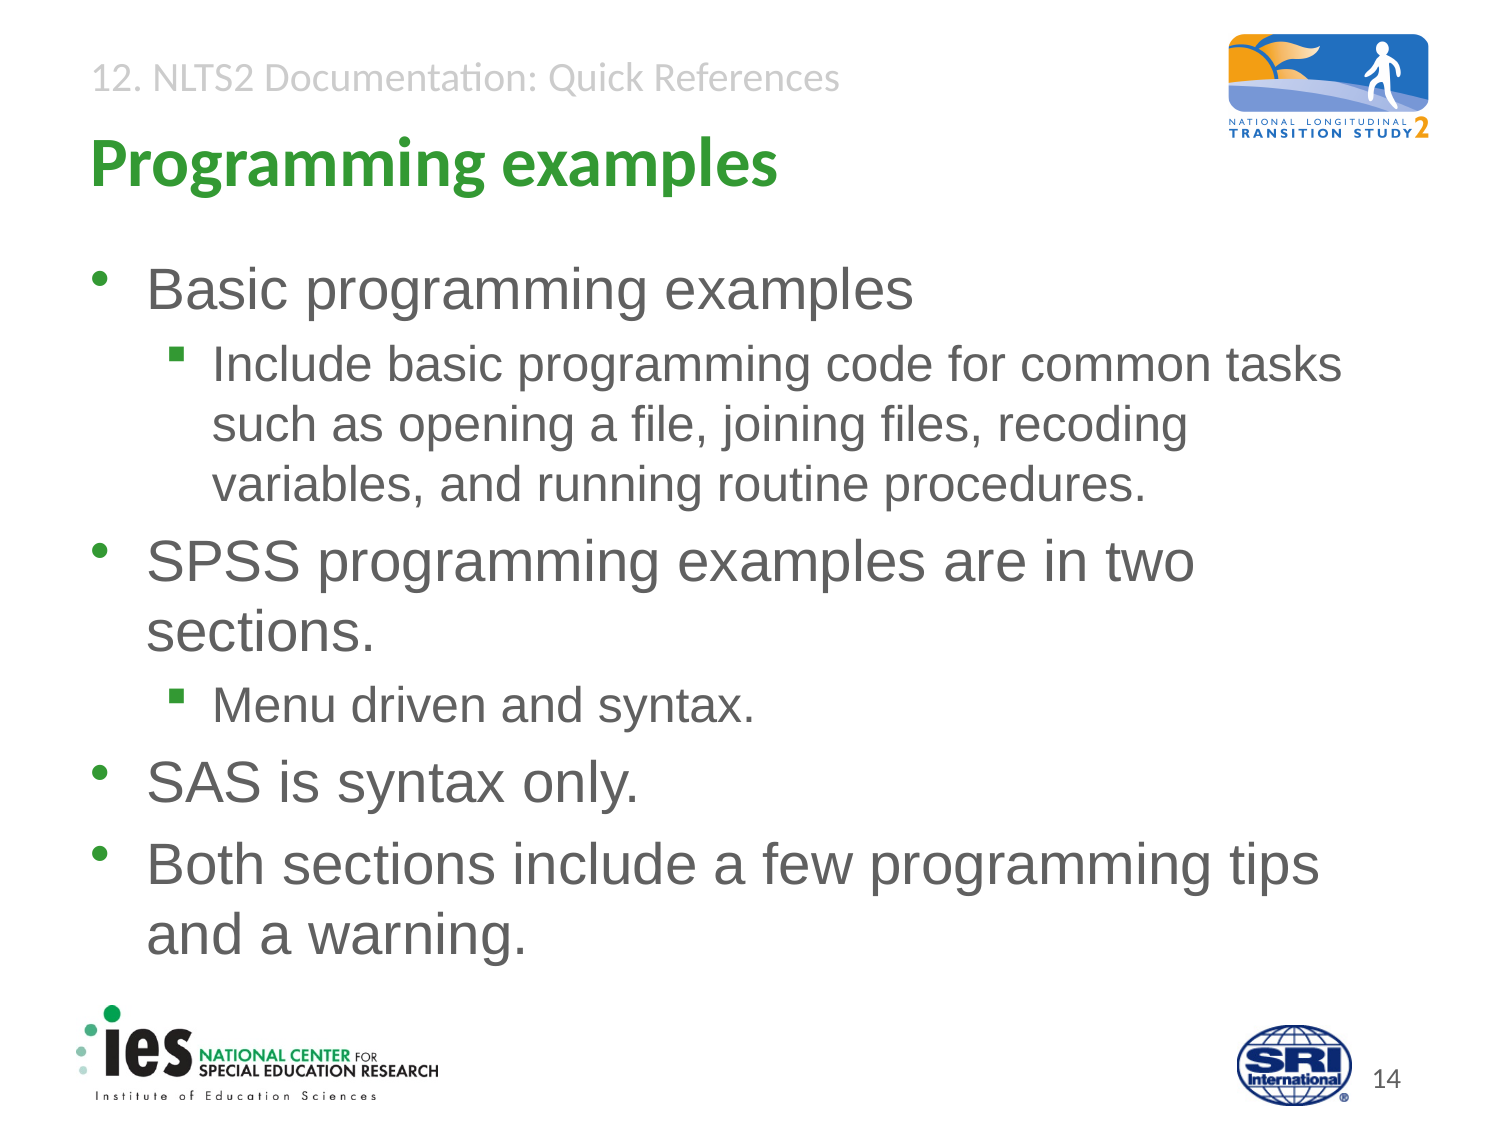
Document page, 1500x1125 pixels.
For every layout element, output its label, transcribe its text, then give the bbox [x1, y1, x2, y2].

picture [76, 1005, 438, 1100]
list Basic programming examples Include basic programming code for common tasks such as opening a file, joining files, recoding variables, and running routine procedures. SPSS programming examples are in two sections. Menu driven and syntax. SAS is syntax only. Both sections include a few programming tips and a warning. [74, 243, 1426, 987]
slide_number 13 [1312, 1051, 1417, 1125]
picture [1237, 1025, 1352, 1106]
title Programming examples [74, 90, 1426, 226]
